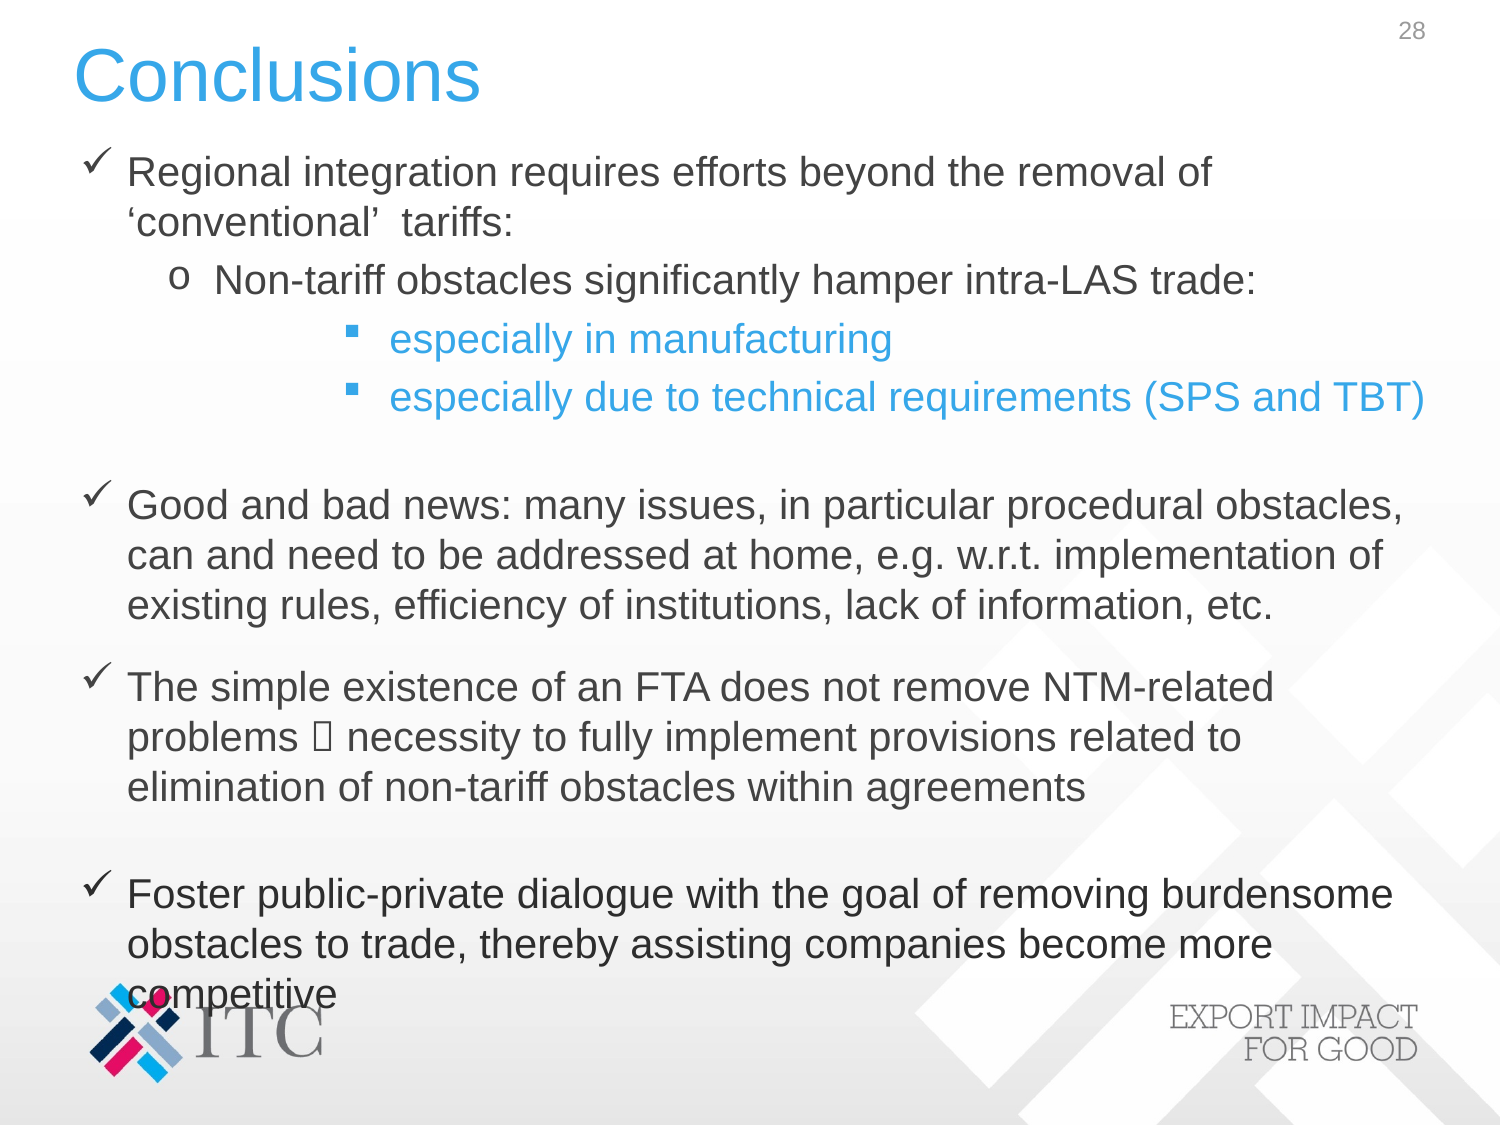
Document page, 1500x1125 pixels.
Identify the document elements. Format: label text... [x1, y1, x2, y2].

list Regional integration requires efforts beyond the removal of ‘conventional’ tariffs: Non-tariff obstacles significantly hamper intra-LAS trade: especially in manufacturing especially due to technical requirements (SPS and TBT) Good and bad news: many issues, in particular procedural obstacles, can and need to be addressed at home, e.g. w.r.t. implementation of existing rules, efficiency of institutions, lack of information, etc. The simple existence of an FTA does not remove NTM-related problems  necessity to fully implement provisions related to elimination of non-tariff obstacles within agreements Foster public-private dialogue with the goal of removing burdensome obstacles to trade, thereby assisting companies become more competitive [64, 137, 1459, 988]
slide_number 28 [1335, 0, 1442, 60]
picture [0, 0, 1500, 1125]
title Conclusions [58, 18, 1176, 110]
